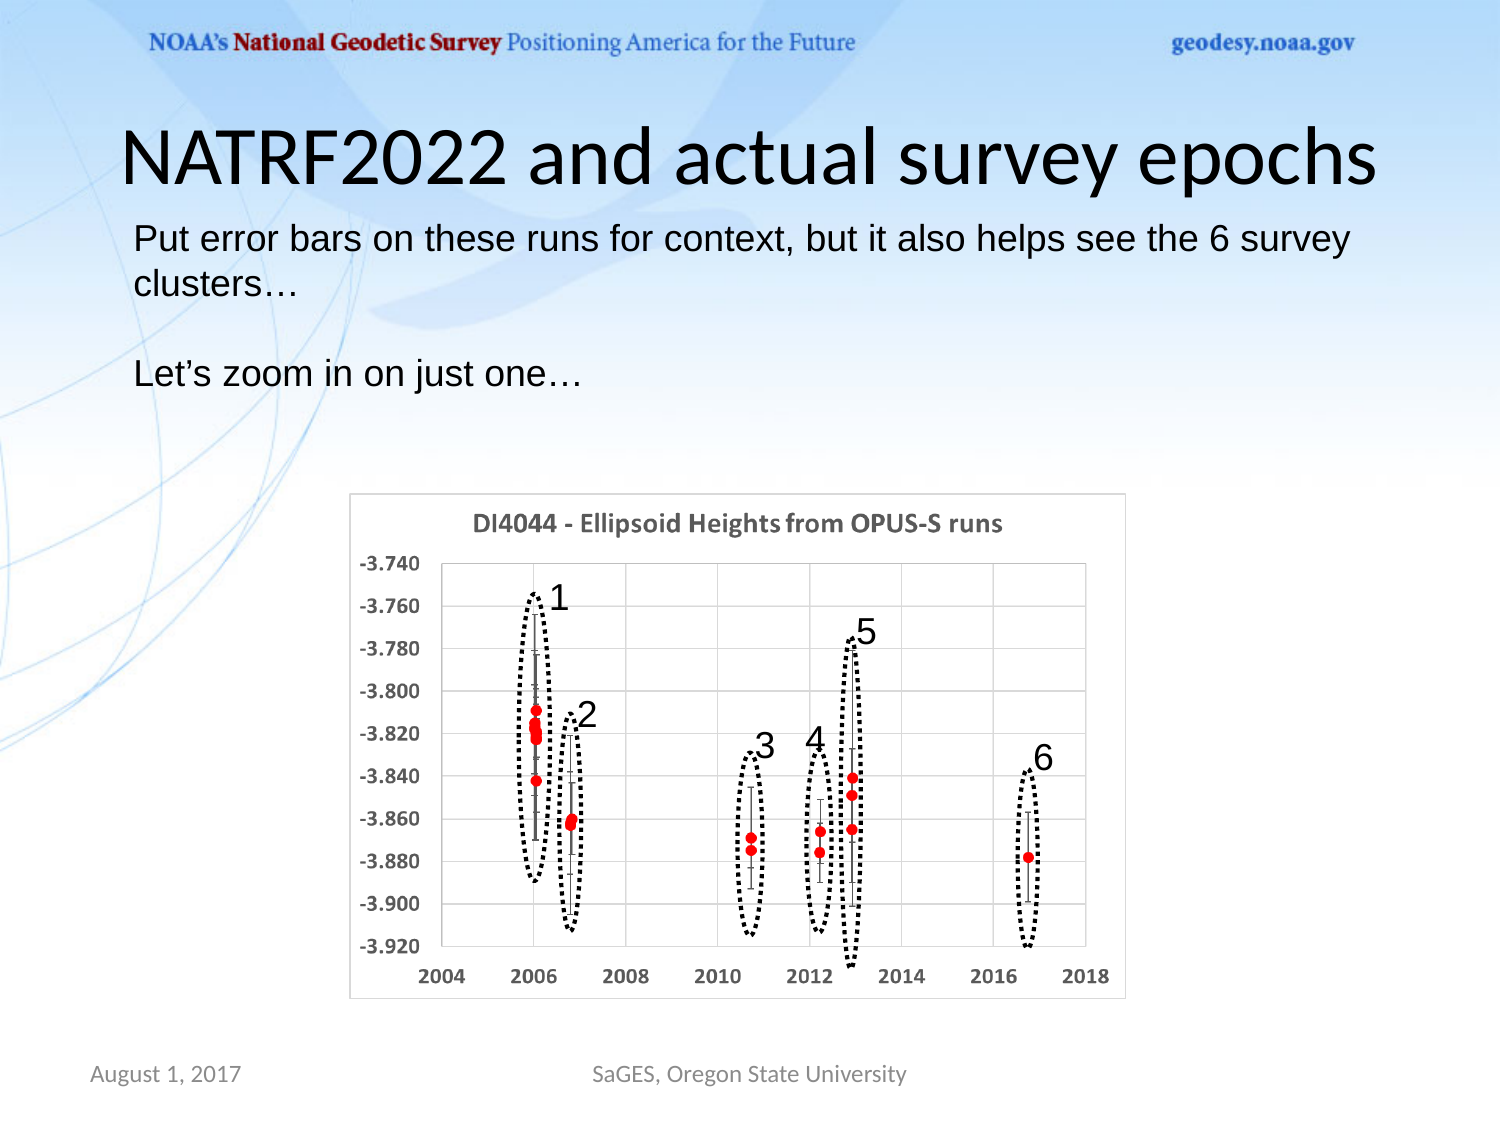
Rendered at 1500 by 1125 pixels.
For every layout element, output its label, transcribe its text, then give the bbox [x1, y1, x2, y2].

text_box Put error bars on these runs for context, but it also helps see the 6 survey clusters… Let’s zoom in on just one… [118, 206, 1405, 446]
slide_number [75, 1042, 425, 1103]
picture [0, 0, 1500, 1125]
footer SaGES, Oregon State University [512, 1042, 988, 1103]
title NATRF2022 and actual survey epochs [75, 57, 1425, 246]
